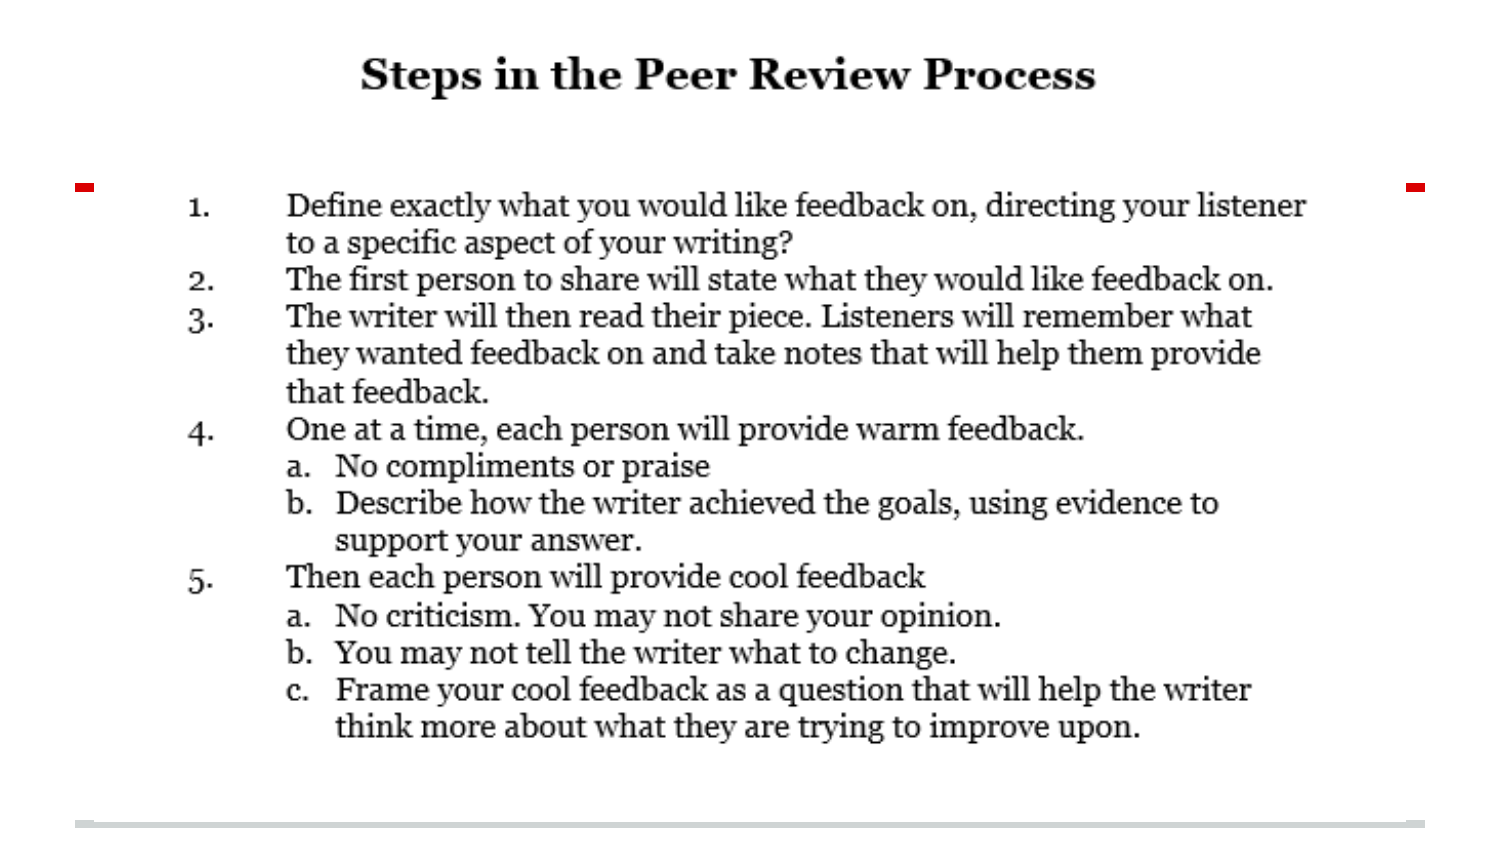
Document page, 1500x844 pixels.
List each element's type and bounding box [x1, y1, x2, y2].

picture [93, 21, 1406, 822]
